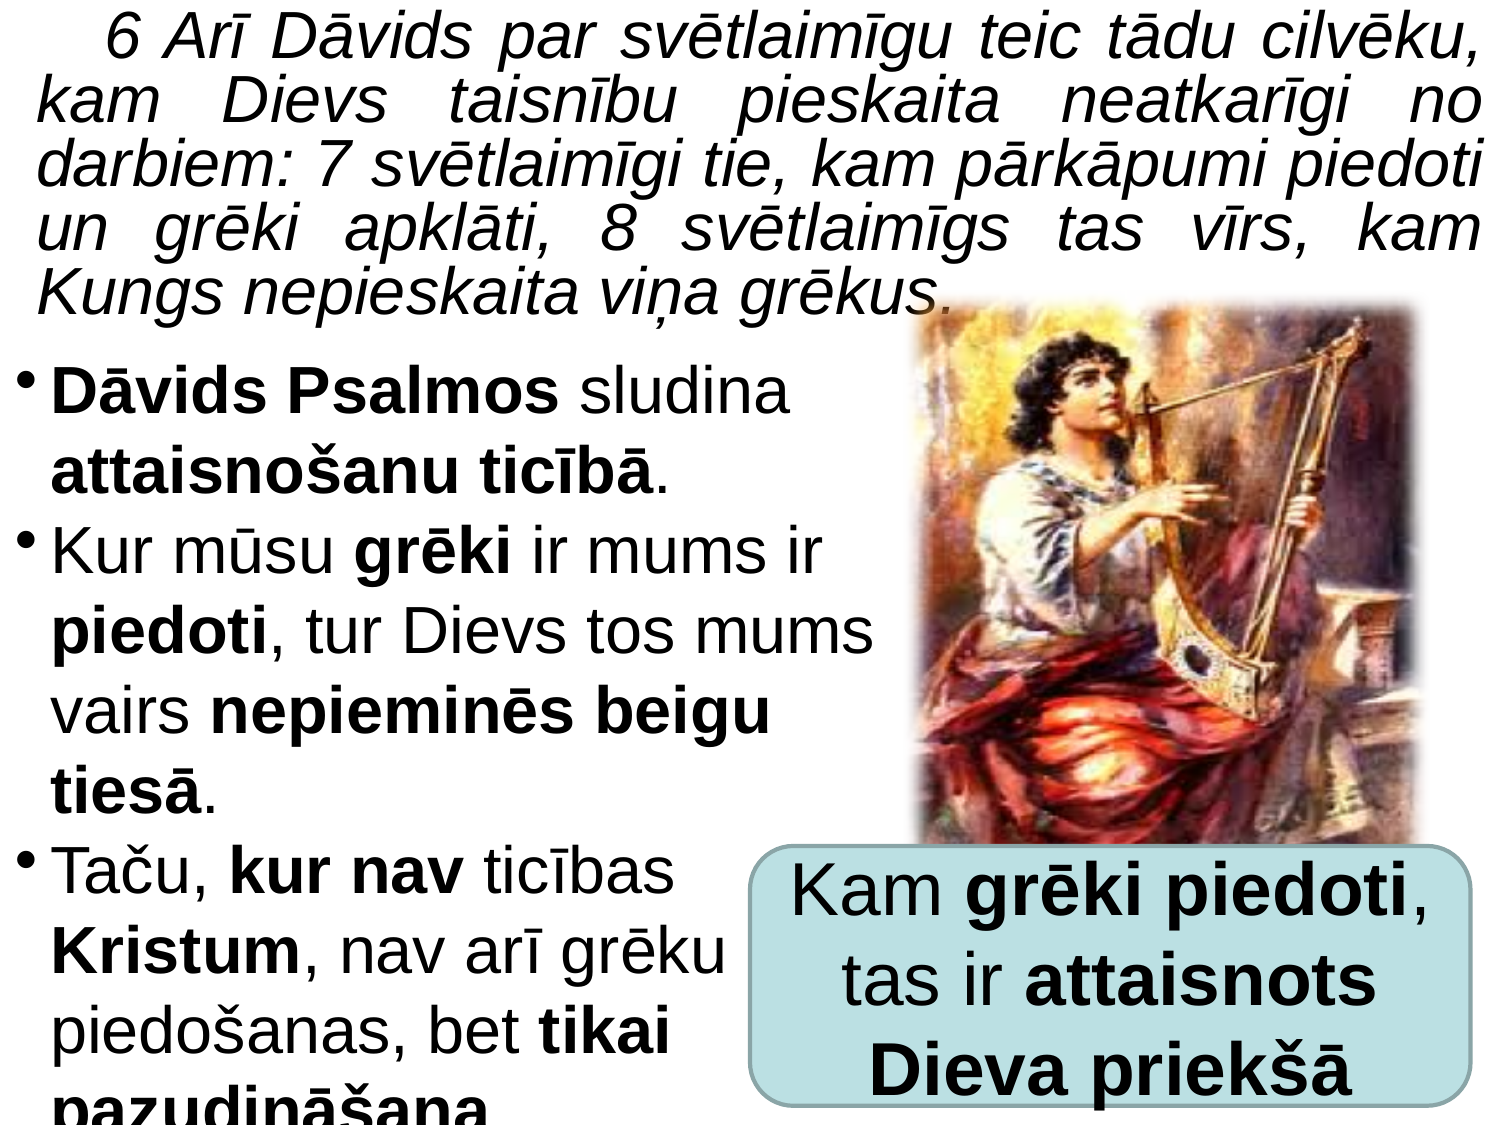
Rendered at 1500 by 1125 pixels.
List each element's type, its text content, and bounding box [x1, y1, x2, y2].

text_box Kam grēki piedoti, tas ir attaisnots Dieva priekšā [747, 843, 1473, 1108]
picture [903, 290, 1430, 955]
text_box Dāvids Psalmos sludina attaisnošanu ticībā. Kur mūsu grēki ir mums ir piedoti, tur Dievs tos mums vairs nepieminēs beigu tiesā. Taču, kur nav ticības Kristum, nav arī grēku piedošanas, bet tikai pazudināšana. [0, 339, 963, 1125]
list 6 Arī Dāvids par svētlaimīgu teic tādu cilvēku, kam Dievs taisnību pieskaita neatkarīgi no darbiem: 7 svētlaimīgi tie, kam pārkāpumi piedoti un grēki apklāti, 8 svētlaimīgs tas vīrs, kam Kungs nepieskaita viņa grēkus. [0, 0, 1500, 256]
